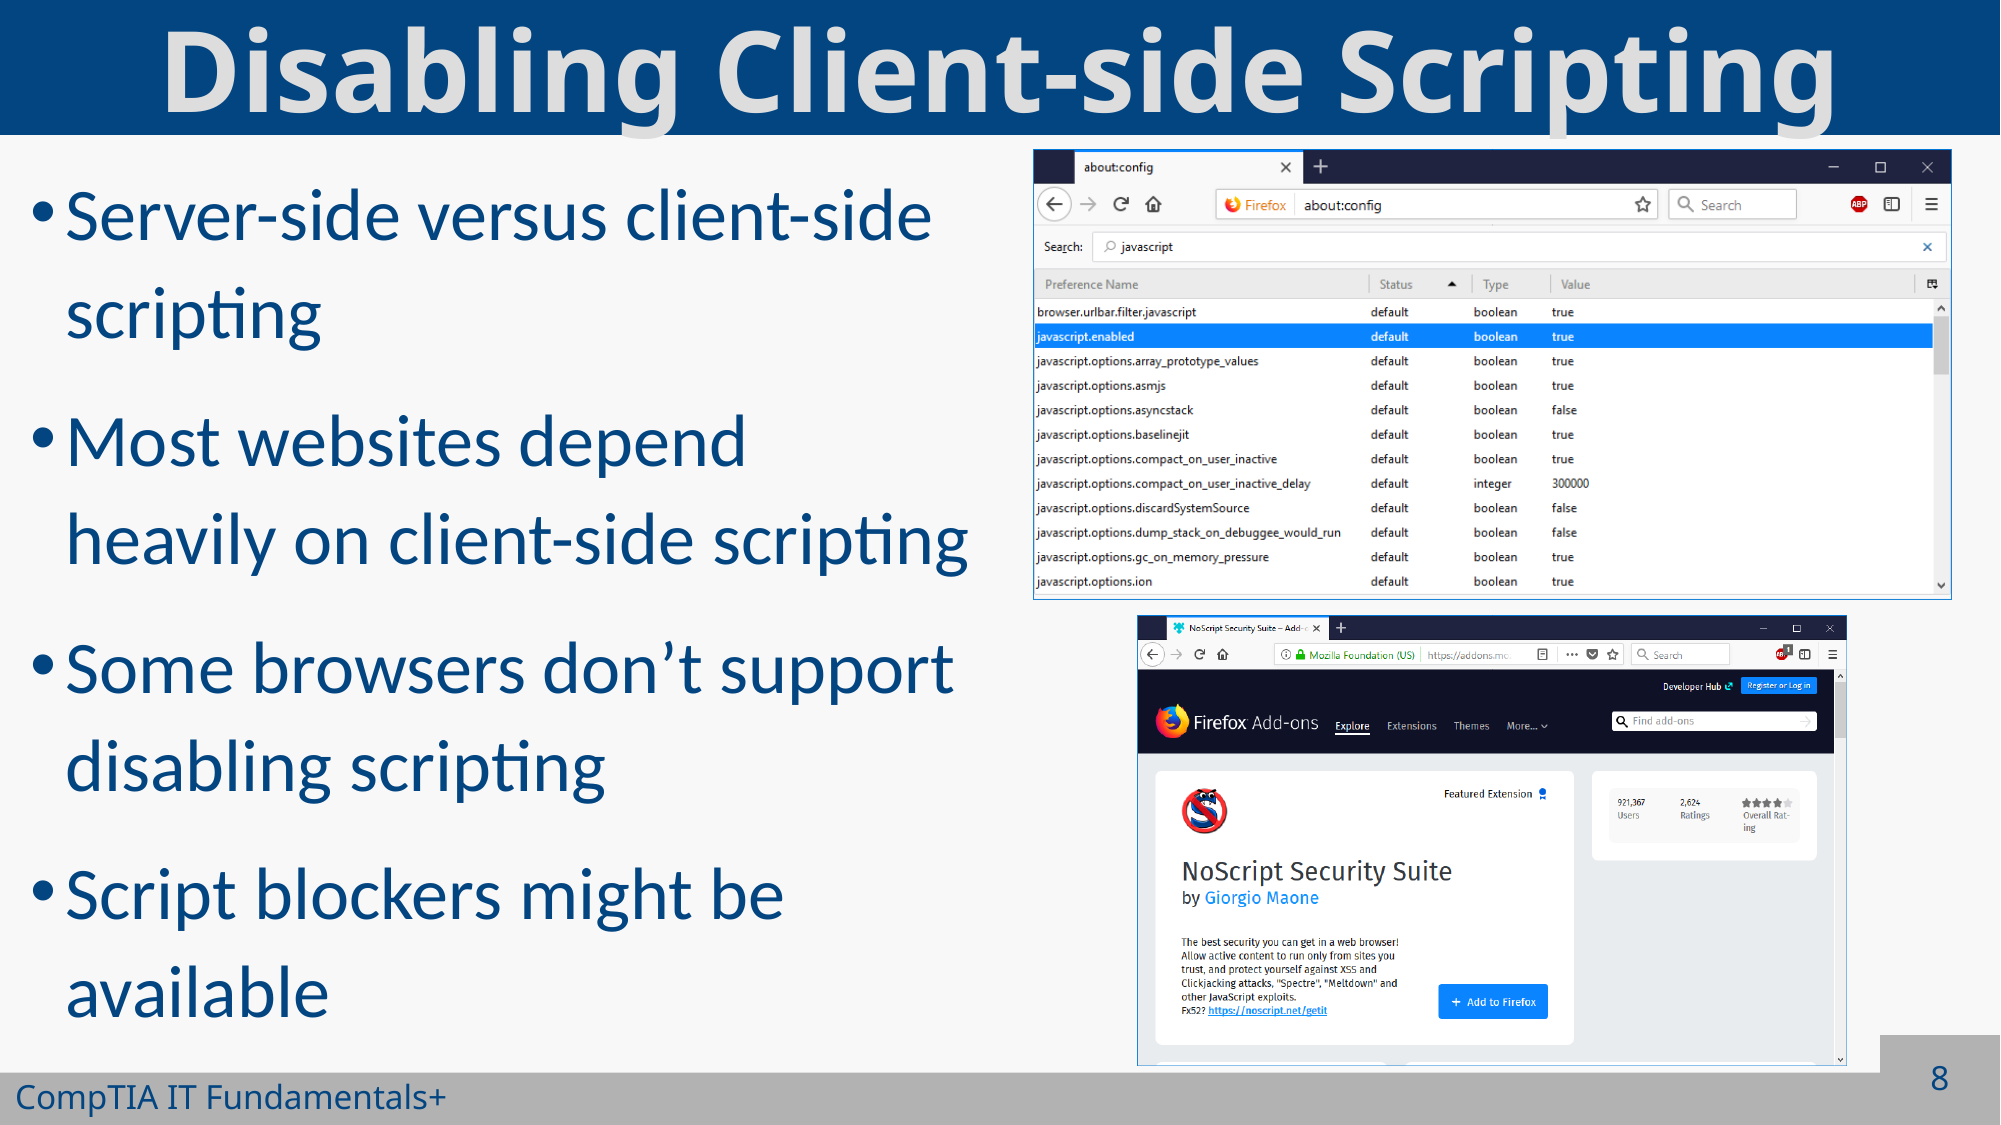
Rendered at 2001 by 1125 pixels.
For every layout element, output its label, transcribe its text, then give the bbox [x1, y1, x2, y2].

list Server-side versus client-side scripting Most websites depend heavily on client-side scripting Some browsers don’t support disabling scripting Script blockers might be available [15, 149, 990, 1065]
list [1033, 149, 1952, 600]
slide_number 8 [1880, 1035, 2000, 1125]
footer CompTIA IT Fundamentals+ [0, 1072, 1880, 1125]
title Disabling Client-side Scripting [0, 0, 2000, 135]
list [1137, 615, 1847, 1066]
